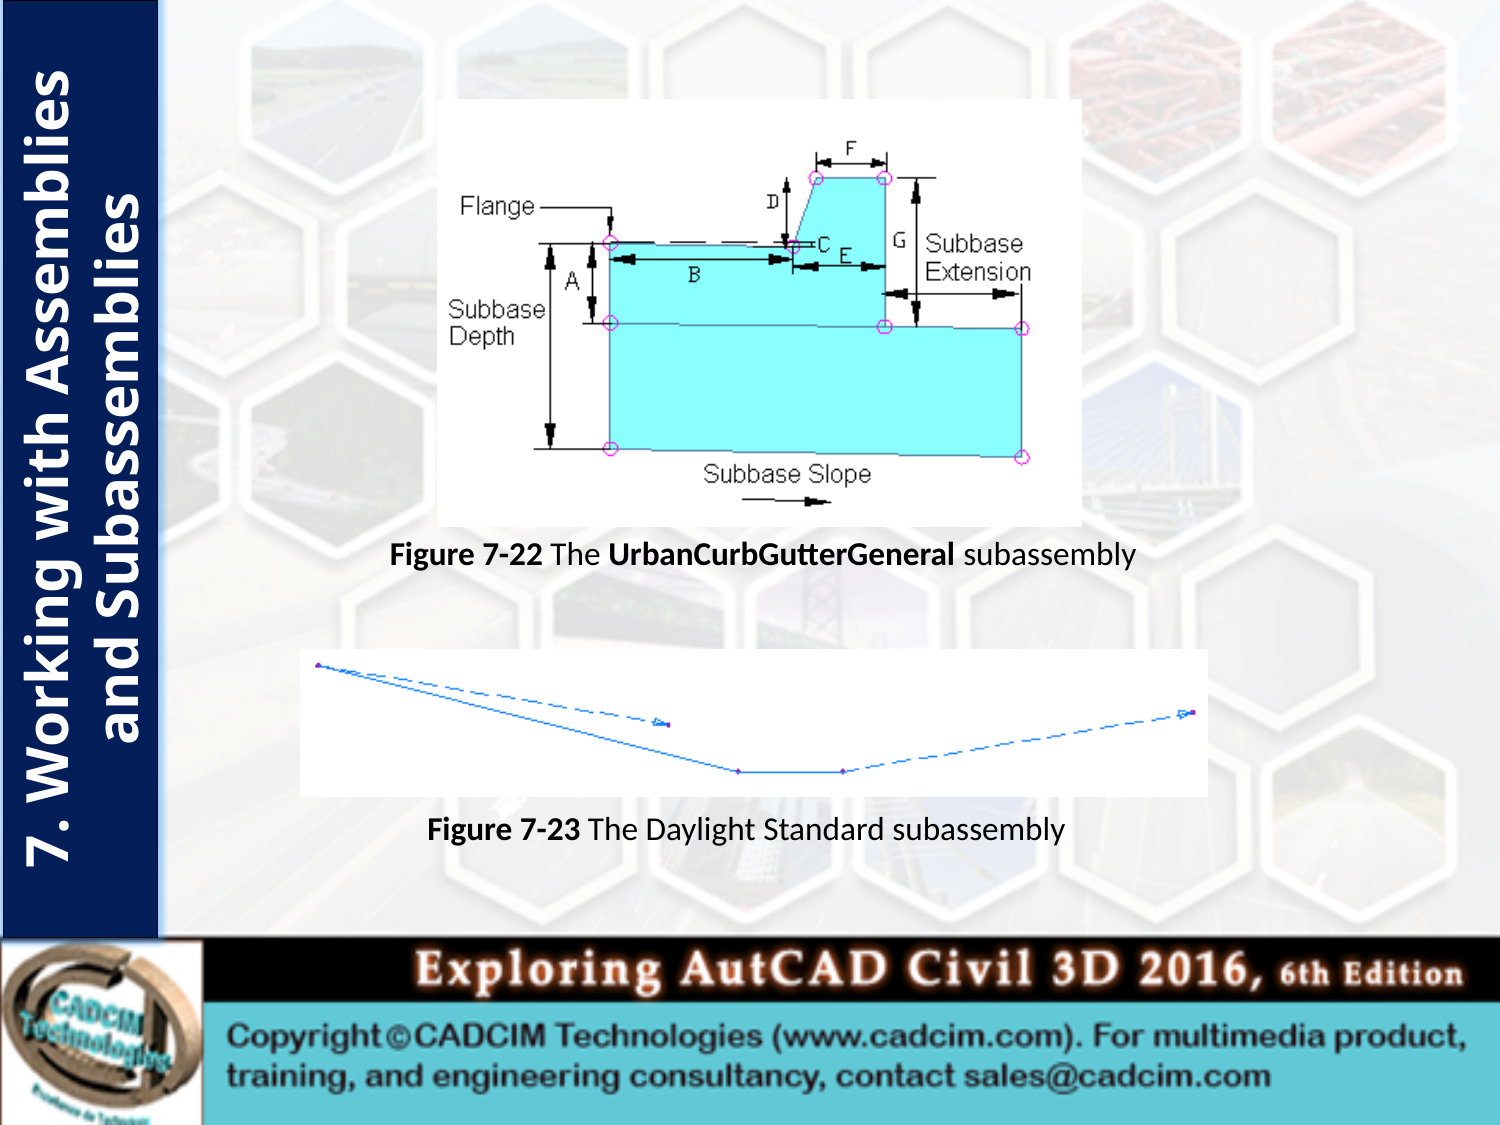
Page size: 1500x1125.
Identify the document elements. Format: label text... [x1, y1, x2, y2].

text_box Figure 7-22 The UrbanCurbGutterGeneral subassembly [375, 524, 1250, 580]
text_box Figure 7-23 The Daylight Standard subassembly [412, 799, 1163, 855]
picture [0, 0, 1500, 1125]
